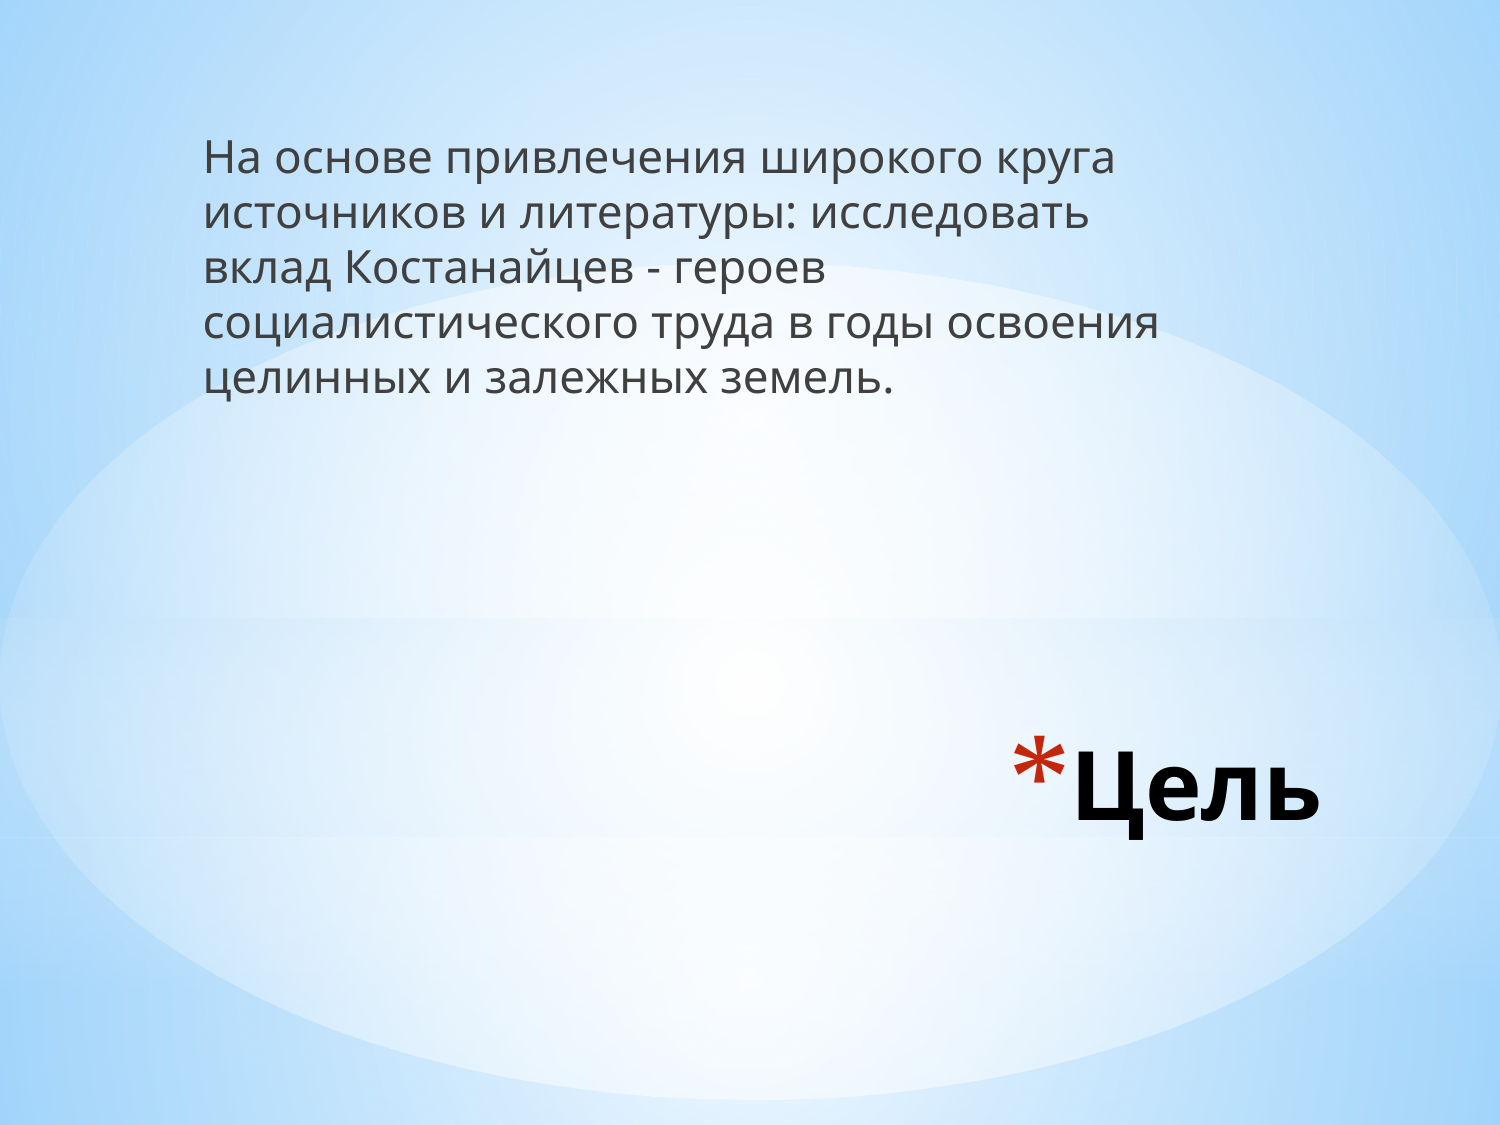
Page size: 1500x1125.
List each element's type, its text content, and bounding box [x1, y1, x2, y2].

title Цель [294, 717, 1363, 905]
list На основе привлечения широкого круга источников и литературы: исследовать вклад Костанайцев - героев социалистического труда в годы освоения целинных и залежных земель. [187, 120, 1238, 690]
